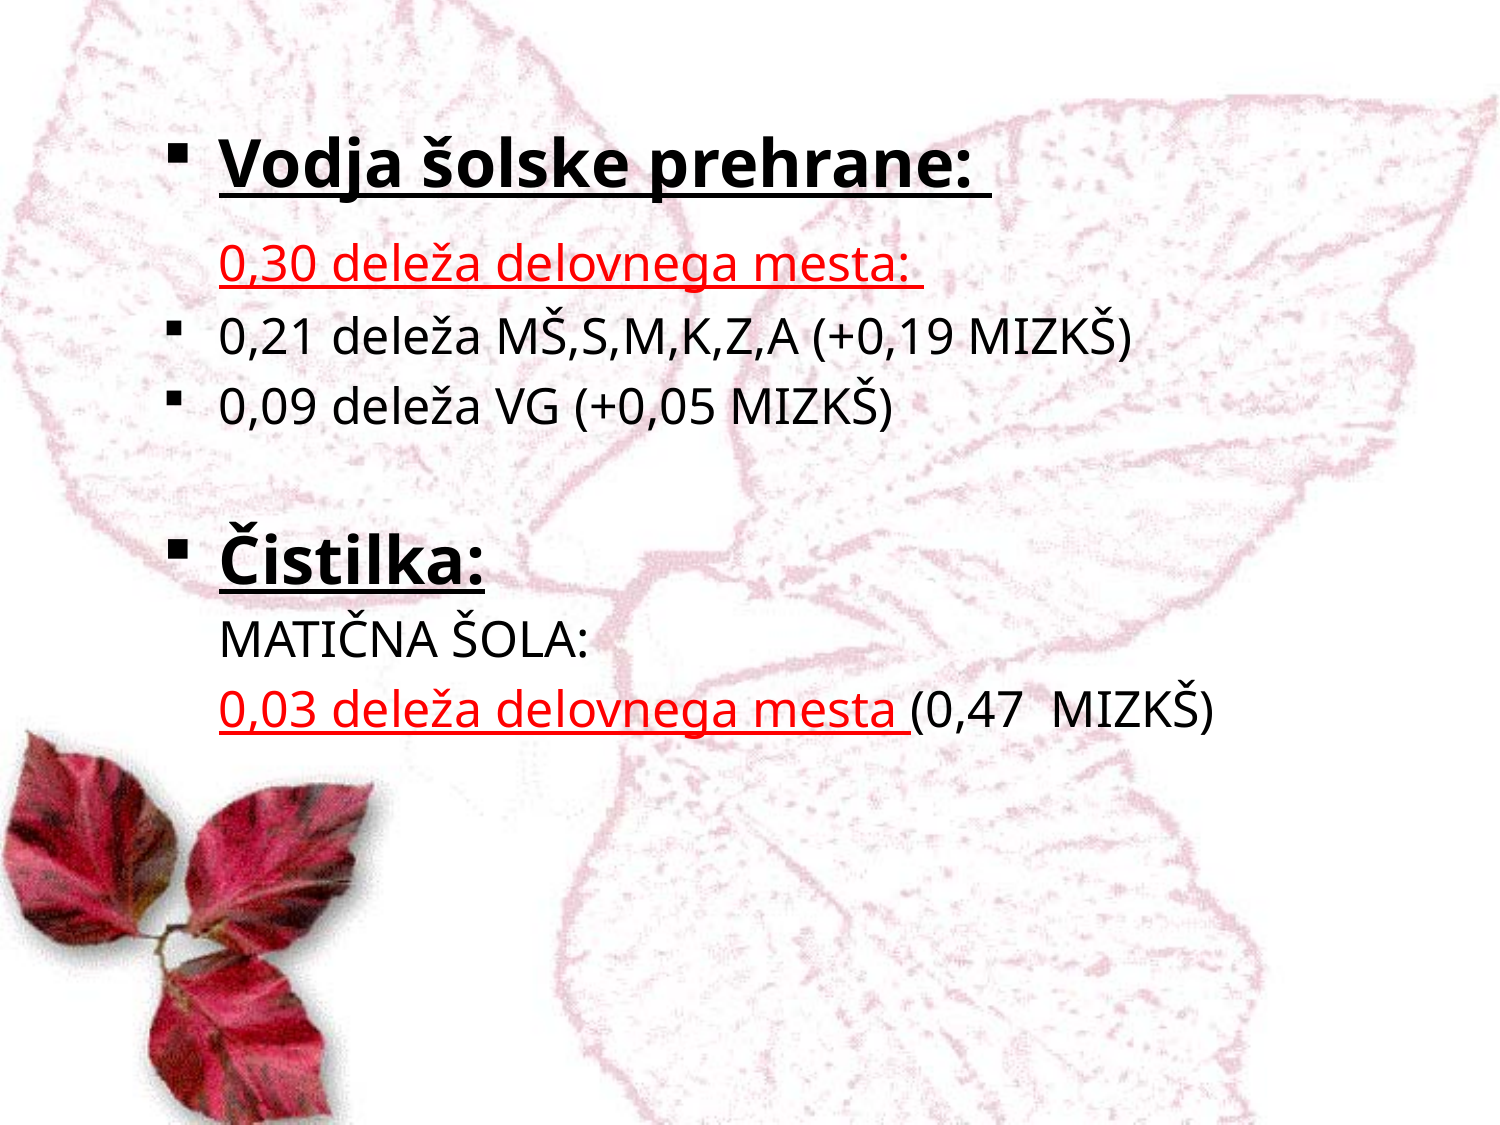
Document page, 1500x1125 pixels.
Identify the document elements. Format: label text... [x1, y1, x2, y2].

list Vodja šolske prehrane: 0,30 deleža delovnega mesta: 0,21 deleža MŠ,S,M,K,Z,A (+0,19 MIZKŠ) 0,09 deleža VG (+0,05 MIZKŠ) Čistilka: MATIČNA ŠOLA: 0,03 deleža delovnega mesta (0,47 MIZKŠ) [147, 113, 1288, 1001]
picture [0, 0, 1500, 1125]
